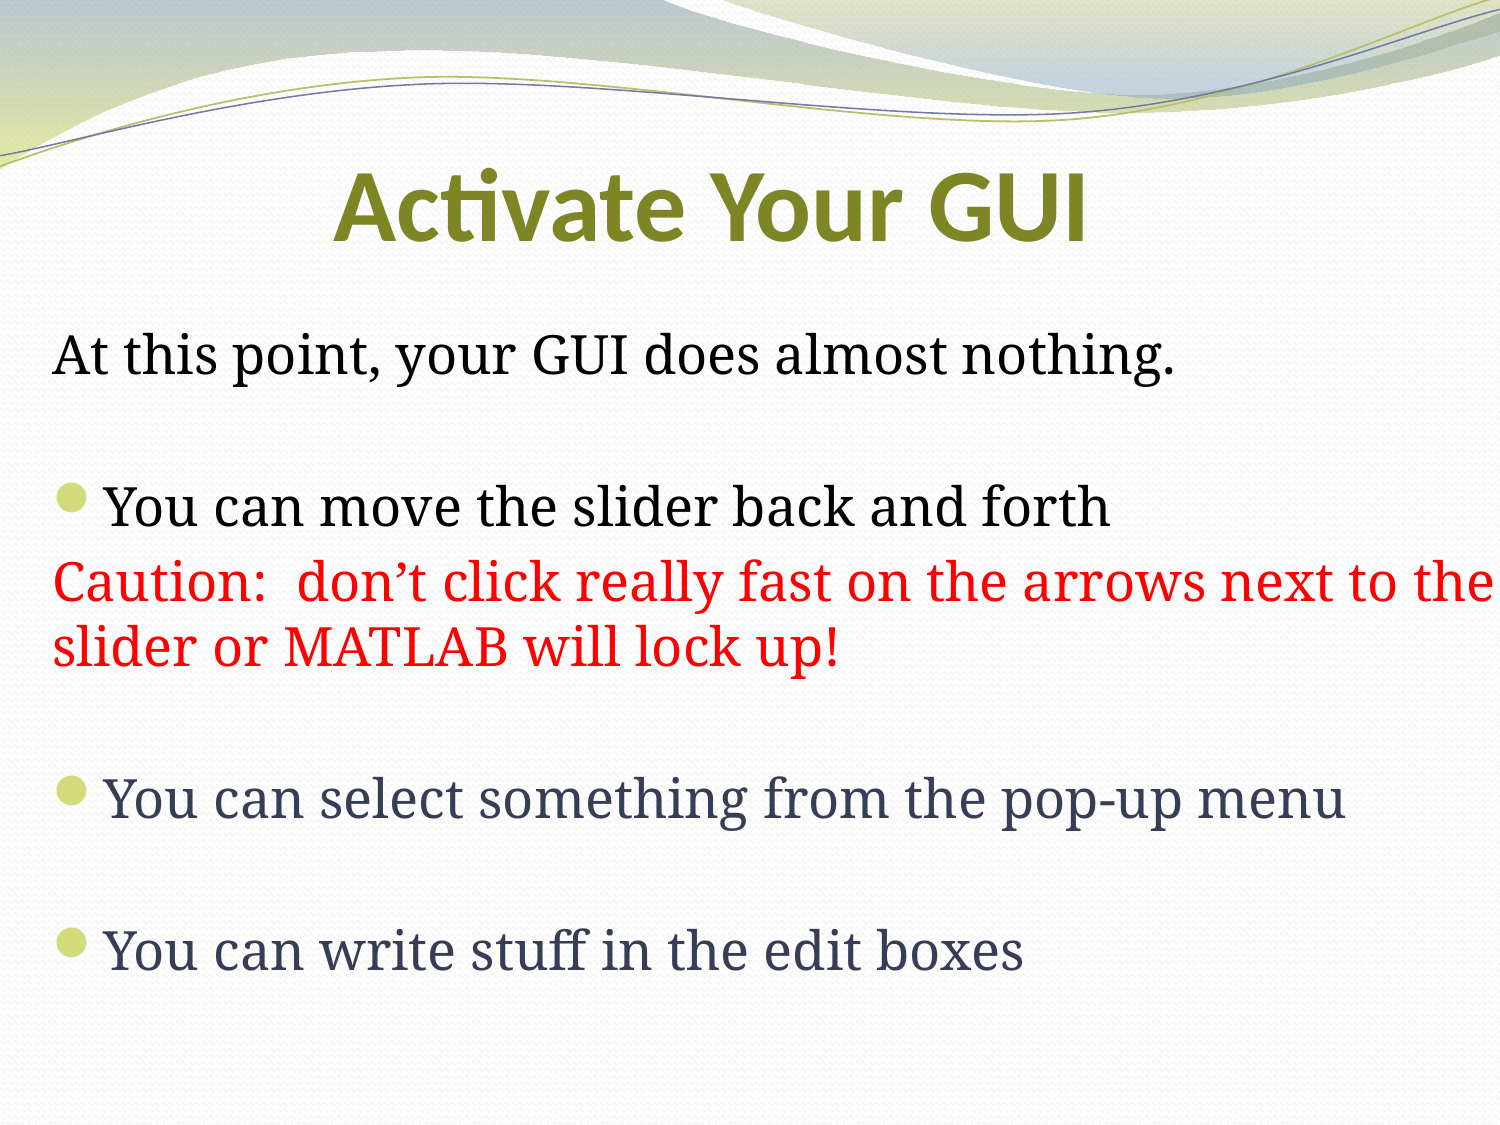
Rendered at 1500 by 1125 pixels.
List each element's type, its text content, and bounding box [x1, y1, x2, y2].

list At this point, your GUI does almost nothing. You can move the slider back and forth Caution: don’t click really fast on the arrows next to the slider or MATLAB will lock up! You can select something from the pop-up menu You can write stuff in the edit boxes [37, 312, 1500, 1088]
title Activate Your GUI [37, 75, 1388, 263]
